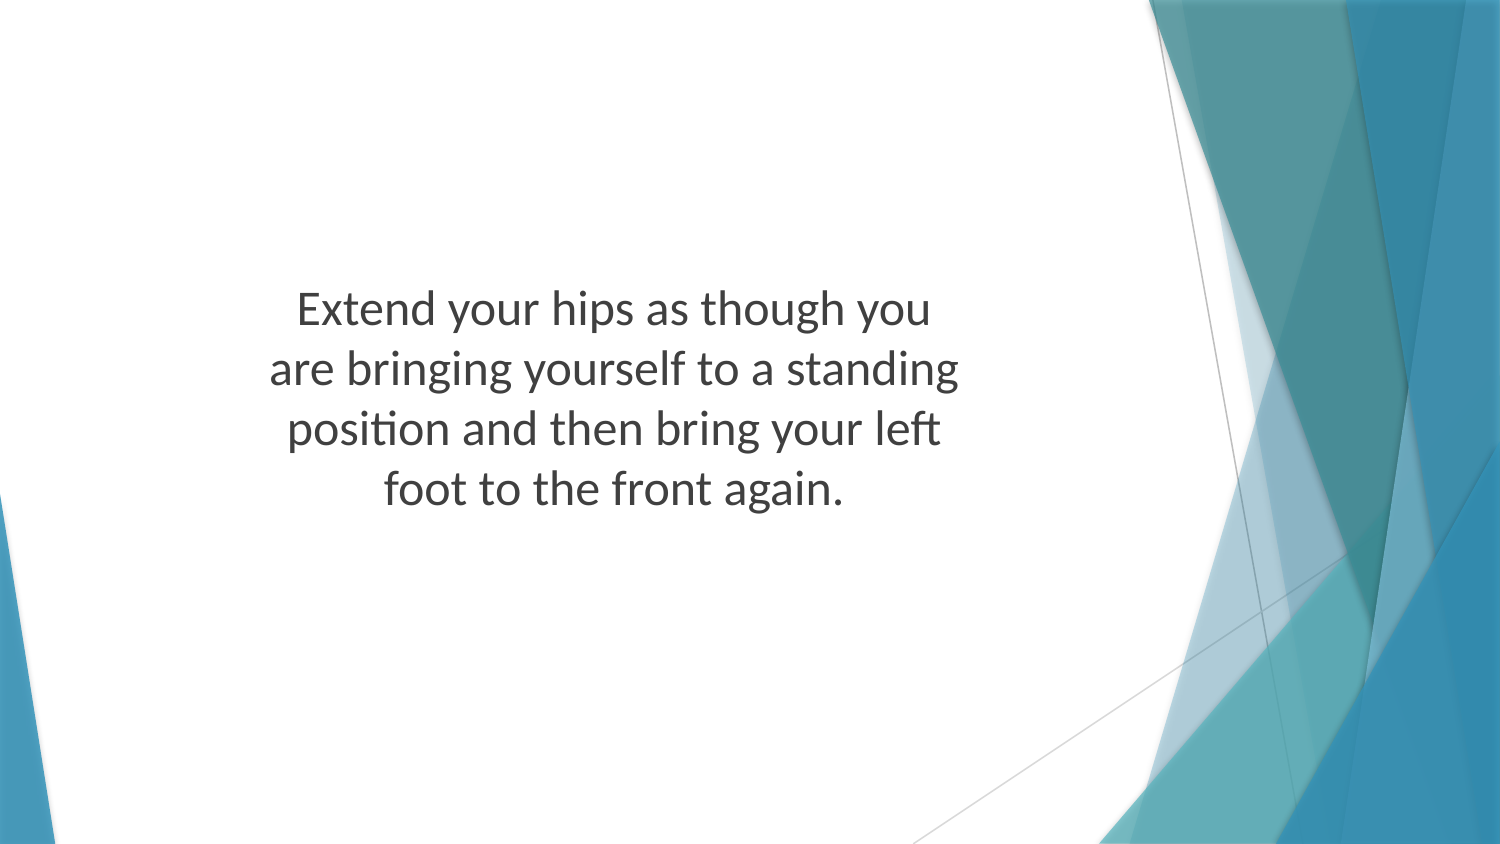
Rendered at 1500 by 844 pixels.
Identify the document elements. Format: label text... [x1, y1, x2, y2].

list Extend your hips as though you are bringing yourself to a standing position and then bring your left foot to the front again. [253, 268, 975, 670]
